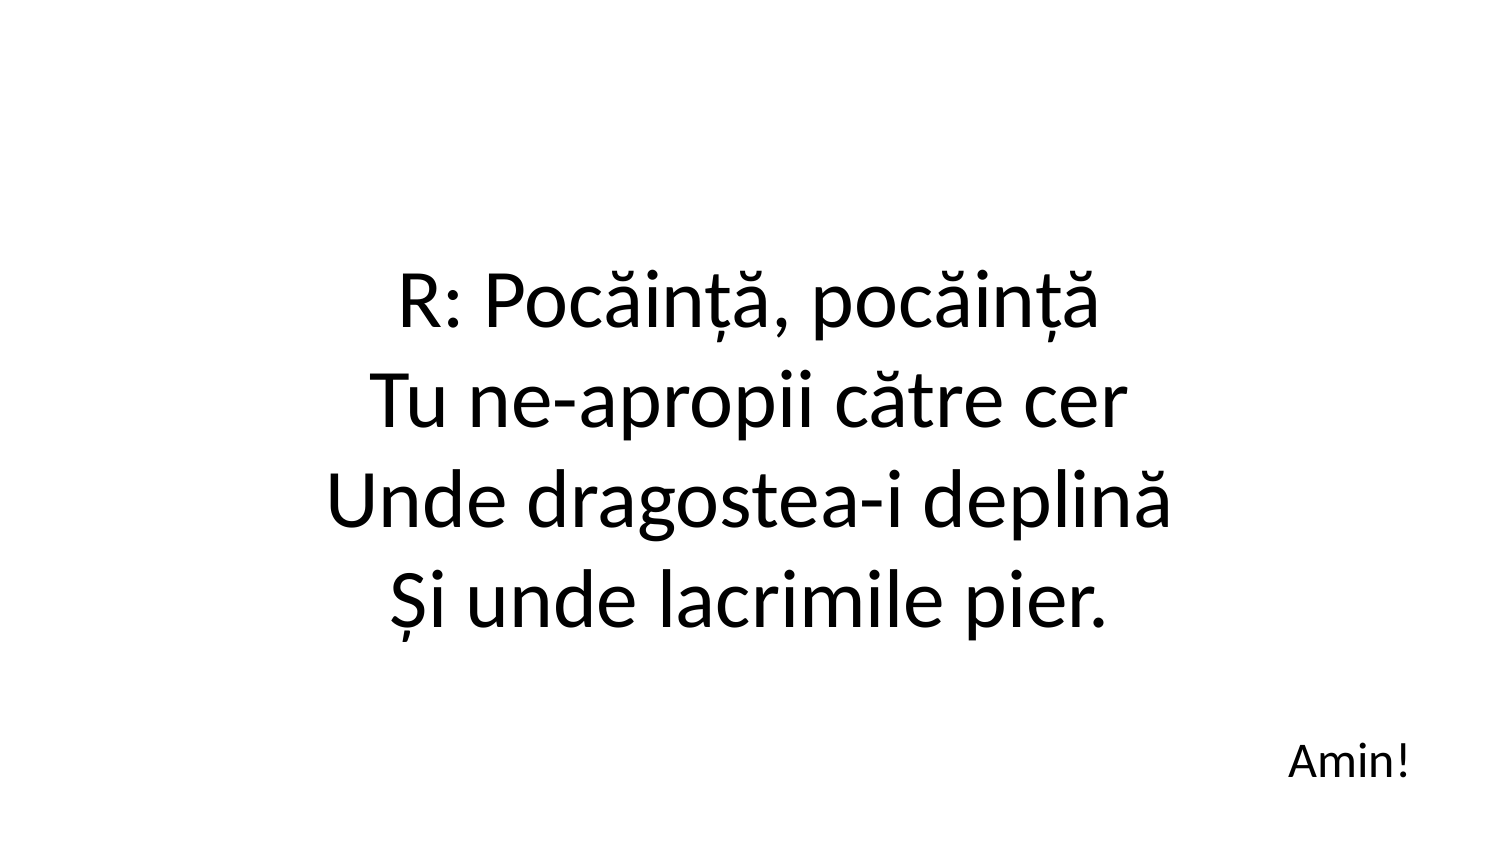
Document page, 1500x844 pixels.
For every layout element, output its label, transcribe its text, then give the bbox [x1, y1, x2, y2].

text_box R: Pocăință, pocăință Tu ne-apropii către cer Unde dragostea-i deplină Și unde lacrimile pier. [310, 192, 1190, 652]
text_box Amin! [1273, 674, 1427, 795]
